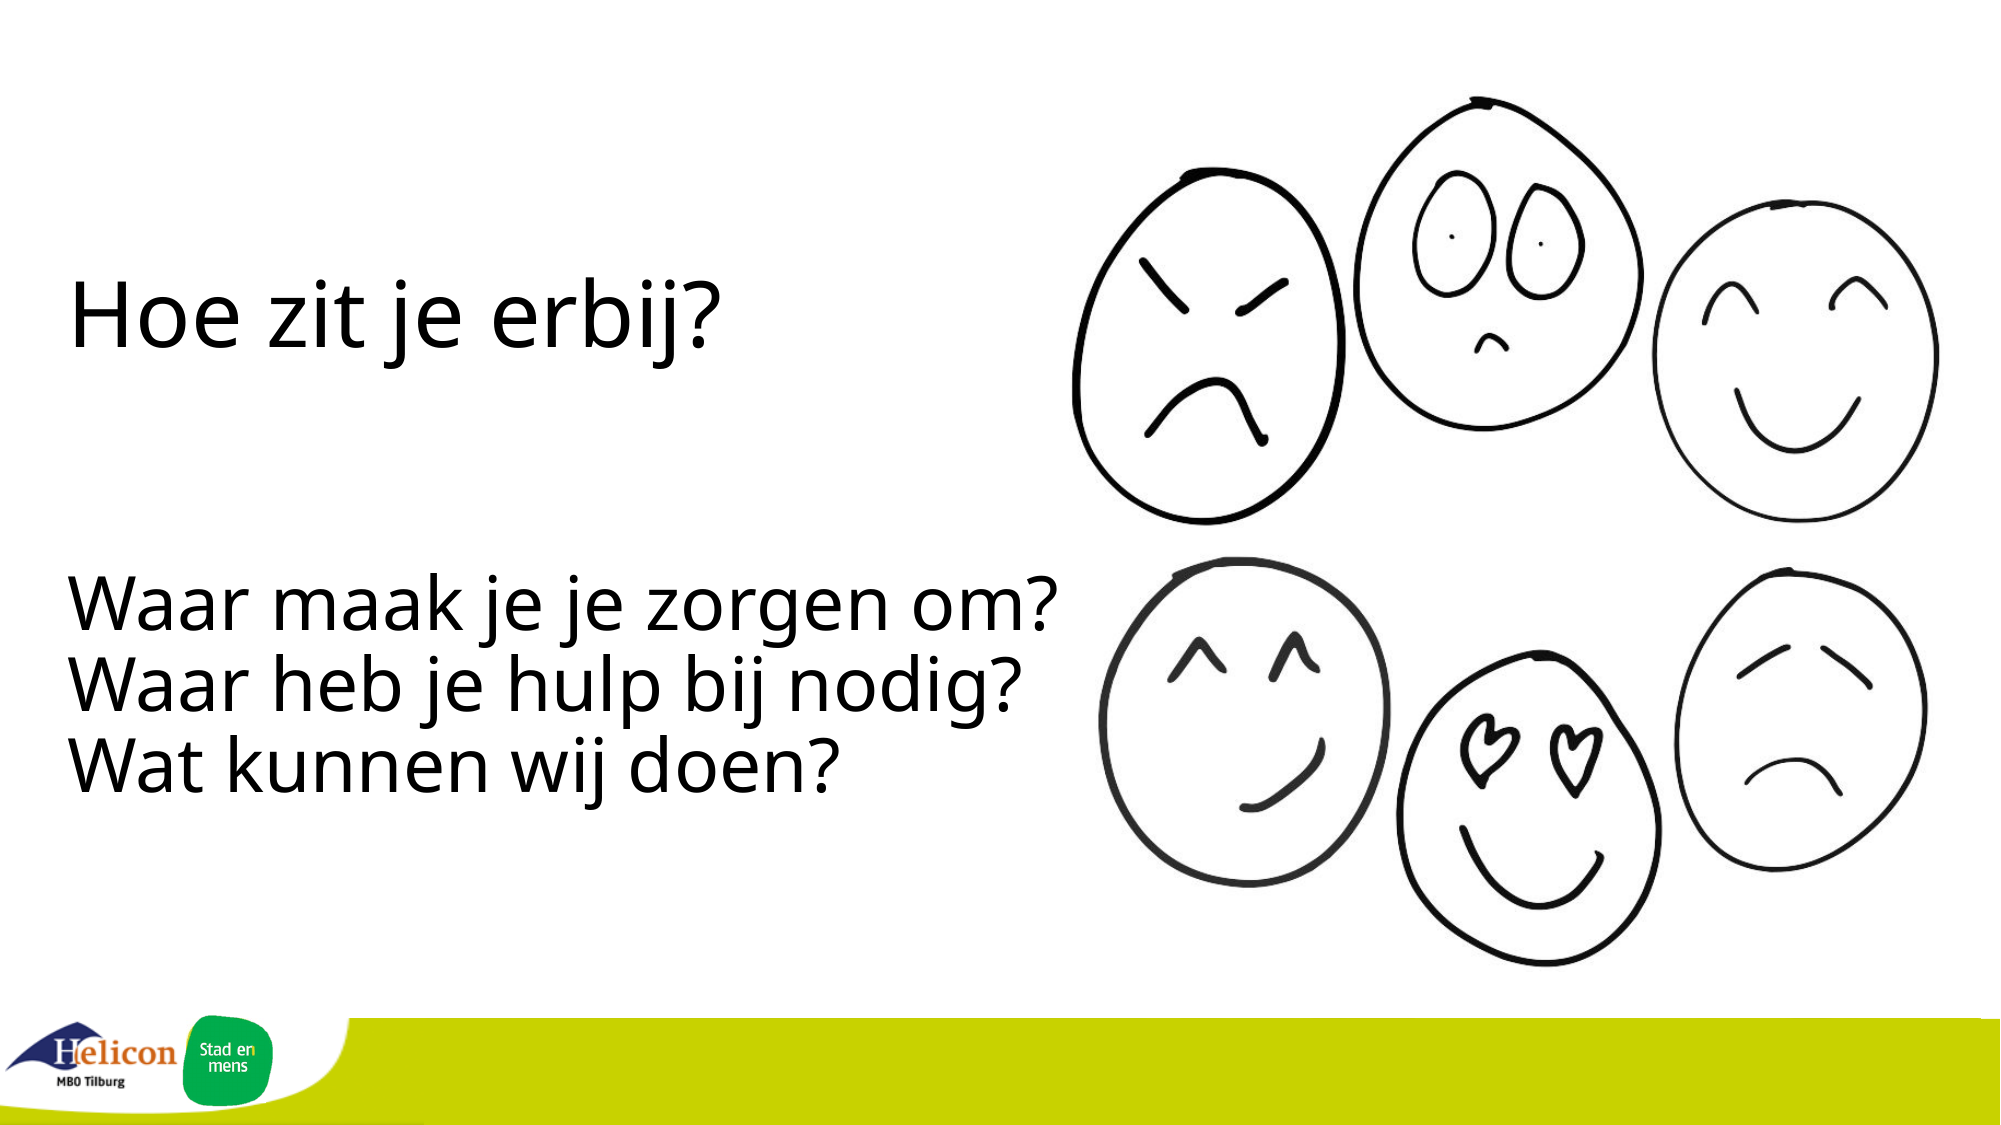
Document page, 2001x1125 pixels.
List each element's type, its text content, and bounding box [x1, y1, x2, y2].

picture [1069, 90, 1948, 972]
picture [0, 1013, 424, 1125]
title Hoe zit je erbij? Waar maak je je zorgen om? Waar heb je hulp bij nodig? Wat kunnen wij doen? [52, 240, 1069, 937]
